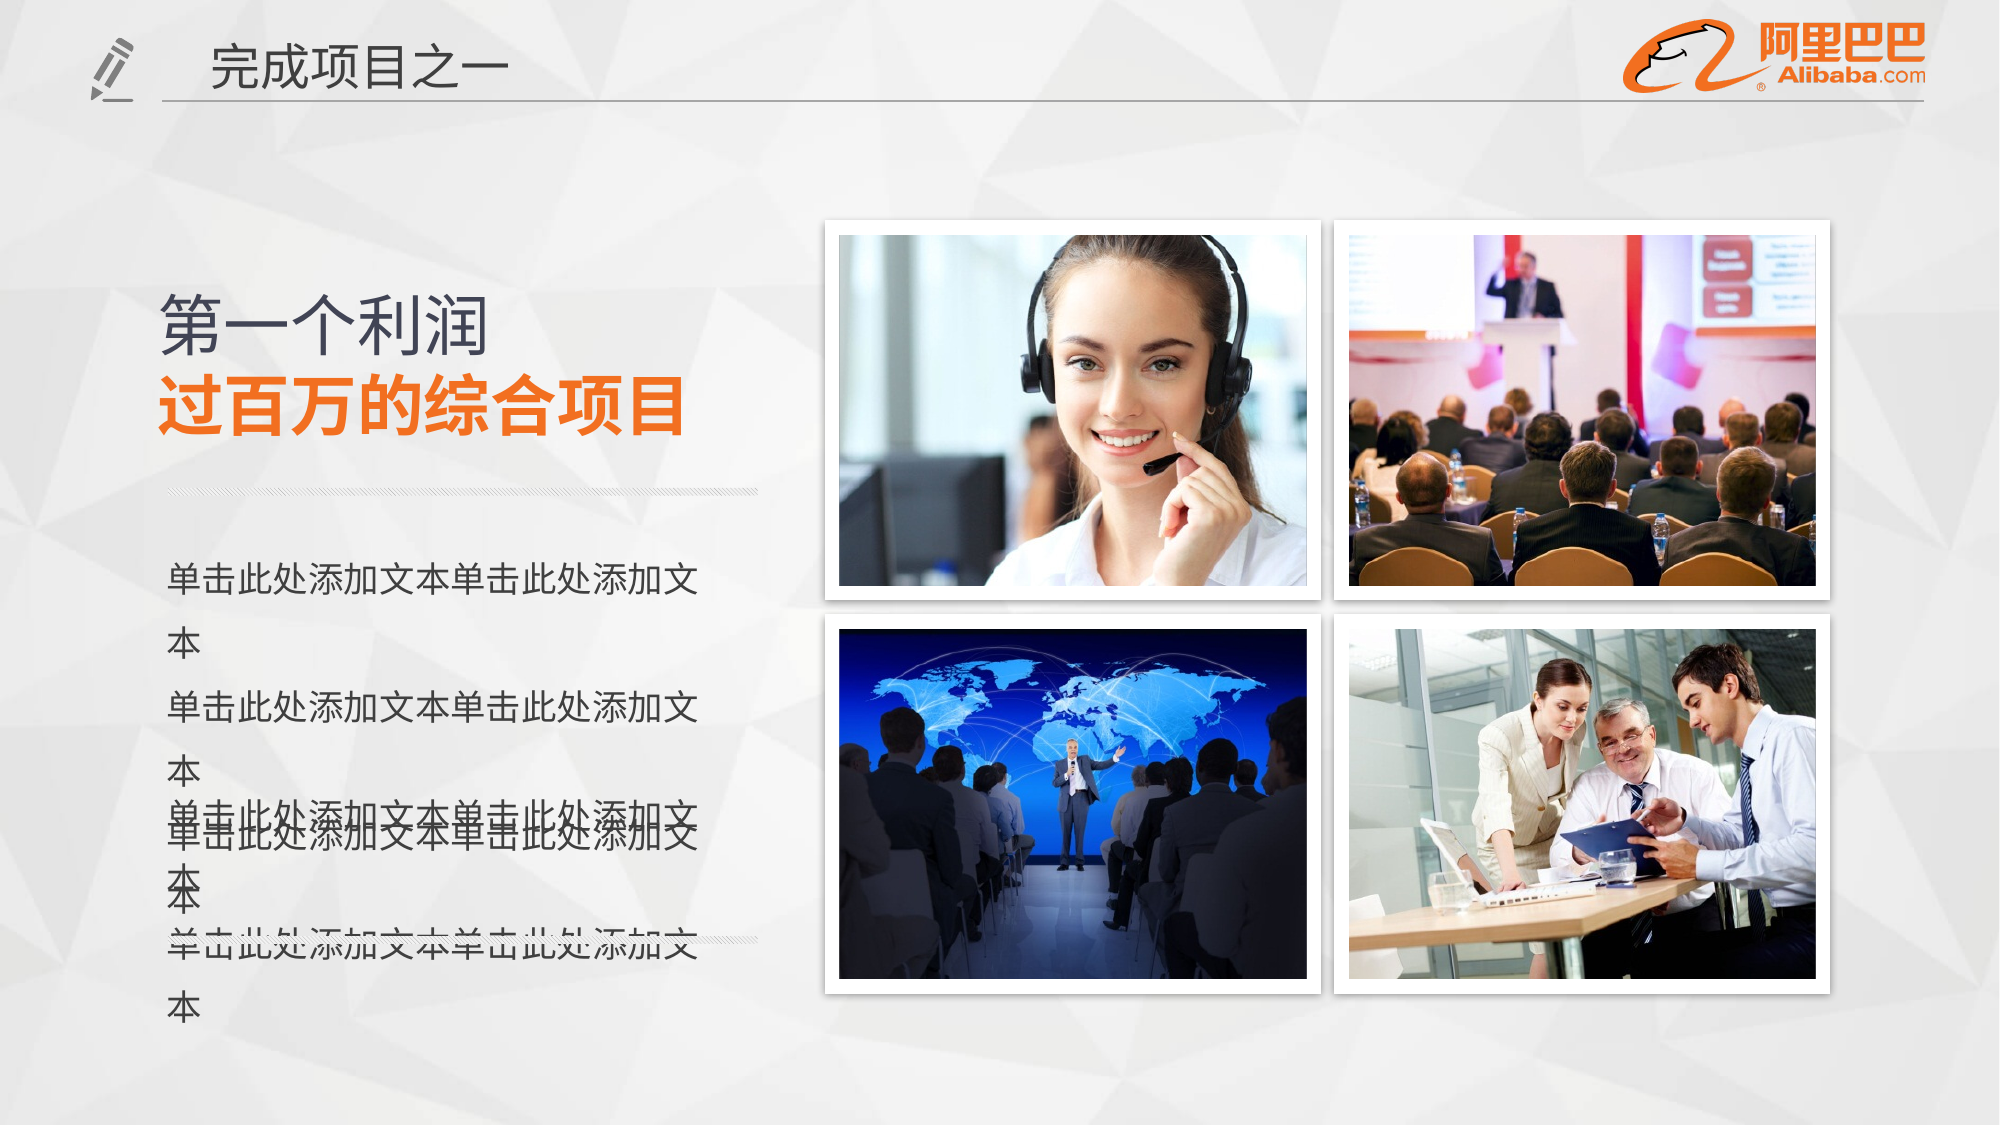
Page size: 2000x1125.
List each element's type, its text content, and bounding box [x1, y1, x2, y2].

text_box [93, 52, 115, 82]
text_box 单击此处添加文本单击此处添加文本 单击此处添加文本单击此处添加文本 [146, 762, 755, 1038]
text_box [166, 486, 760, 498]
text_box 单击此处添加文本单击此处添加文本 单击此处添加文本单击此处添加文本 单击此处添加文本单击此处添加文本 [146, 526, 755, 762]
text_box [90, 86, 104, 101]
text_box [102, 98, 134, 102]
text_box 完成项目之一 [196, 28, 526, 100]
text_box 第一个利润 过百万的综合项目 [157, 231, 834, 496]
picture [0, 0, 2000, 1125]
text_box [110, 45, 130, 59]
text_box [104, 59, 126, 89]
text_box [166, 934, 760, 946]
text_box [115, 37, 134, 52]
